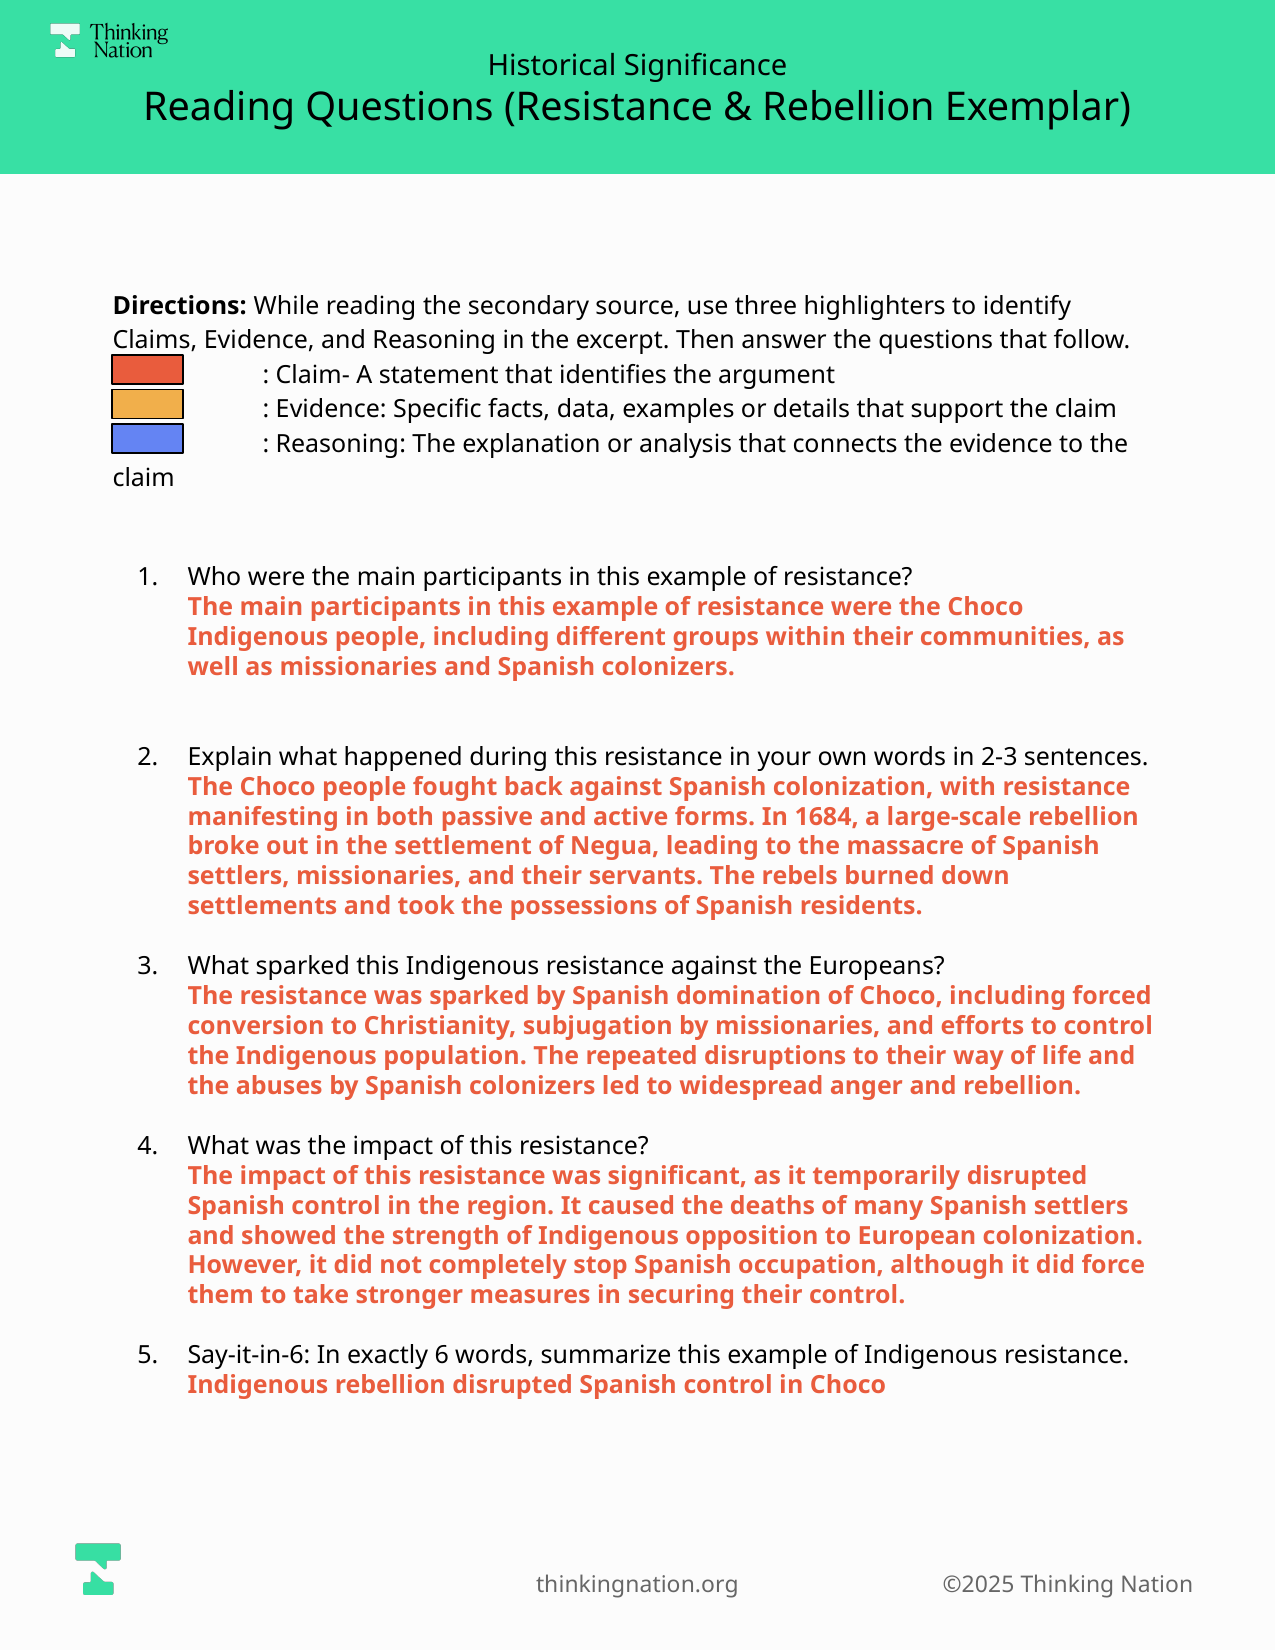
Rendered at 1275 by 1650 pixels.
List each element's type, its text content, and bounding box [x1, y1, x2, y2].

text_box Historical Significance Reading Questions (Resistance & Rebellion Exemplar) [0, 0, 1275, 174]
picture [36, 12, 172, 69]
text_box thinkingnation.org [486, 1553, 789, 1605]
text_box [112, 389, 183, 419]
text_box ©2025 Thinking Nation [907, 1553, 1210, 1605]
text_box [112, 424, 183, 454]
text_box Directions: While reading the secondary source, use three highlighters to identify Claims, Evidence, and Reasoning in the excerpt. Then answer the questions that follow. : Claim- A statement that identifies the argument : Evidence: Specific facts, data, examples or details that support the claim : Reasoning: The explanation or analysis that connects the evidence to the claim Who were the main participants in this example of resistance? The main participants in this example of resistance were the Choco Indigenous people, including different groups within their communities, as well as missionaries and Spanish colonizers. Explain what happened during this resistance in your own words in 2-3 sentences. The Choco people fought back against Spanish colonization, with resistance manifesting in both passive and active forms. In 1684, a large-scale rebellion broke out in the settlement of Negua, leading to the massacre of Spanish settlers, missionaries, and their servants. The rebels burned down settlements and took the possessions of Spanish residents. What sparked this Indigenous resistance against the Europeans? The resistance was sparked by Spanish domination of Choco, including forced conversion to Christianity, subjugation by missionaries, and efforts to control the Indigenous population. The repeated disruptions to their way of life and the abuses by Spanish colonizers led to widespread anger and rebellion. What was the impact of this resistance? The impact of this resistance was significant, as it temporarily disrupted Spanish control in the region. It caused the deaths of many Spanish settlers and showed the strength of Indigenous opposition to European colonization. However, it did not completely stop Spanish occupation, although it did force them to take stronger measures in securing their control. Say-it-in-6: In exactly 6 words, summarize this example of Indigenous resistance. Indigenous rebellion disrupted Spanish control in Choco [97, 270, 1178, 1518]
text_box [112, 354, 183, 384]
picture [62, 1533, 134, 1605]
